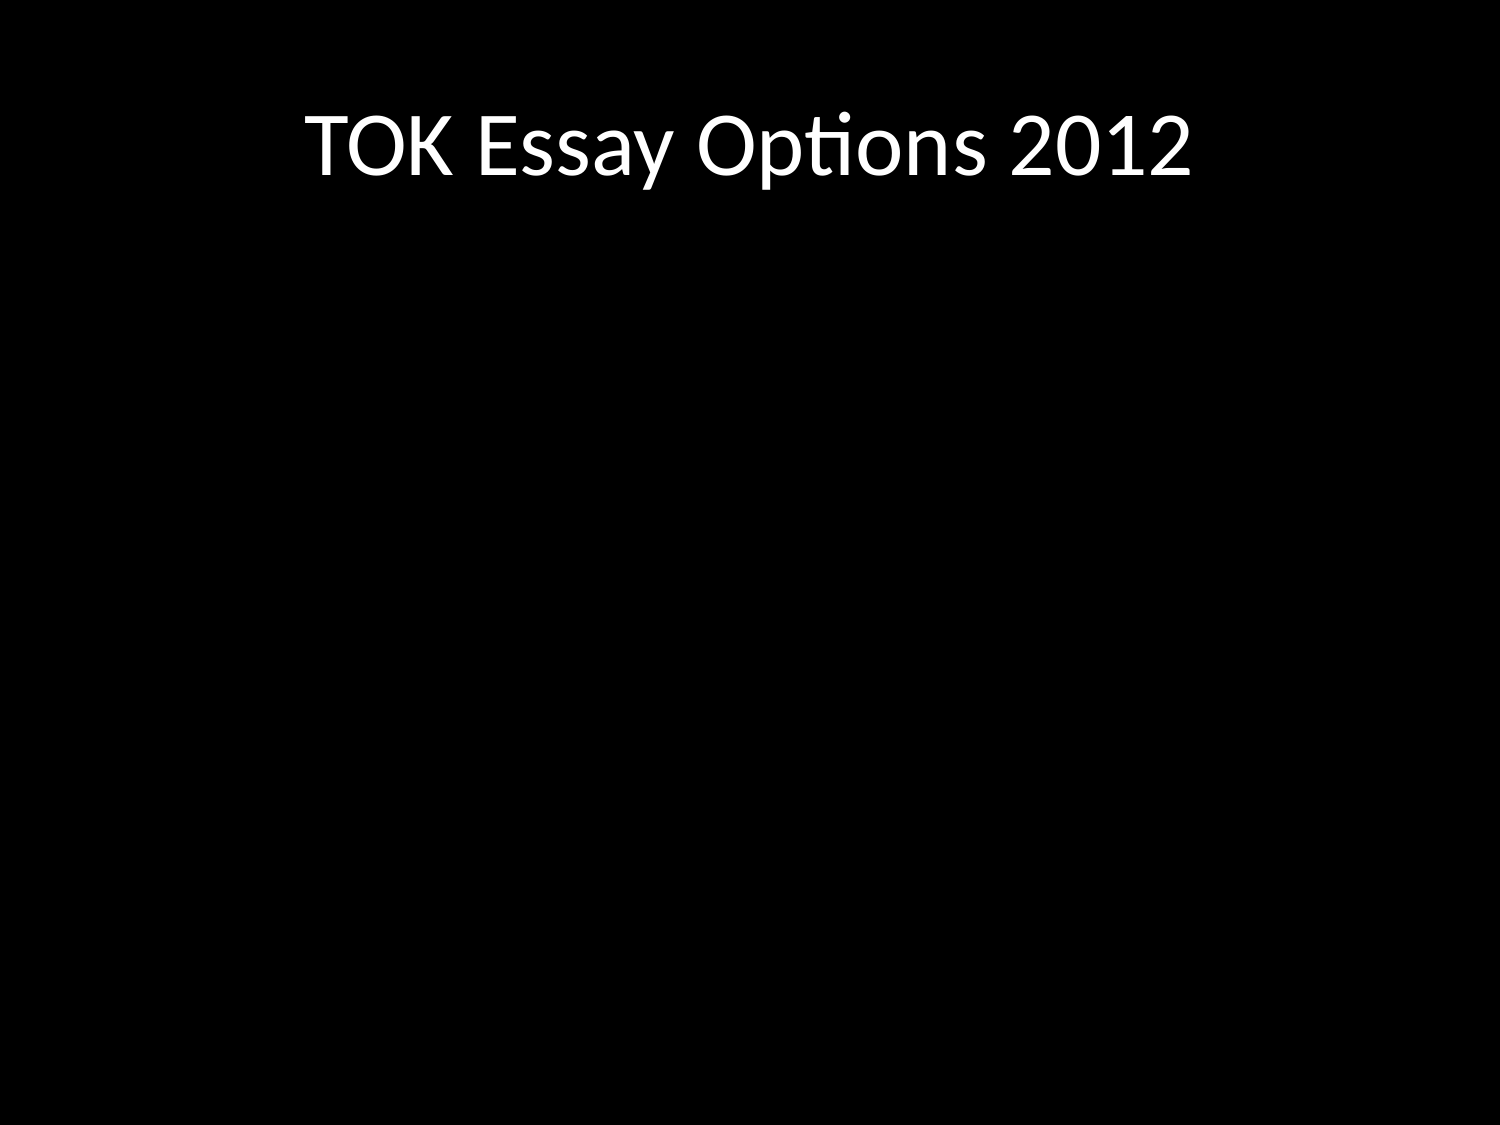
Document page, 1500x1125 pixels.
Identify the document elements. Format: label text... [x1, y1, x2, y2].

title TOK Essay Options 2012 [75, 45, 1425, 233]
